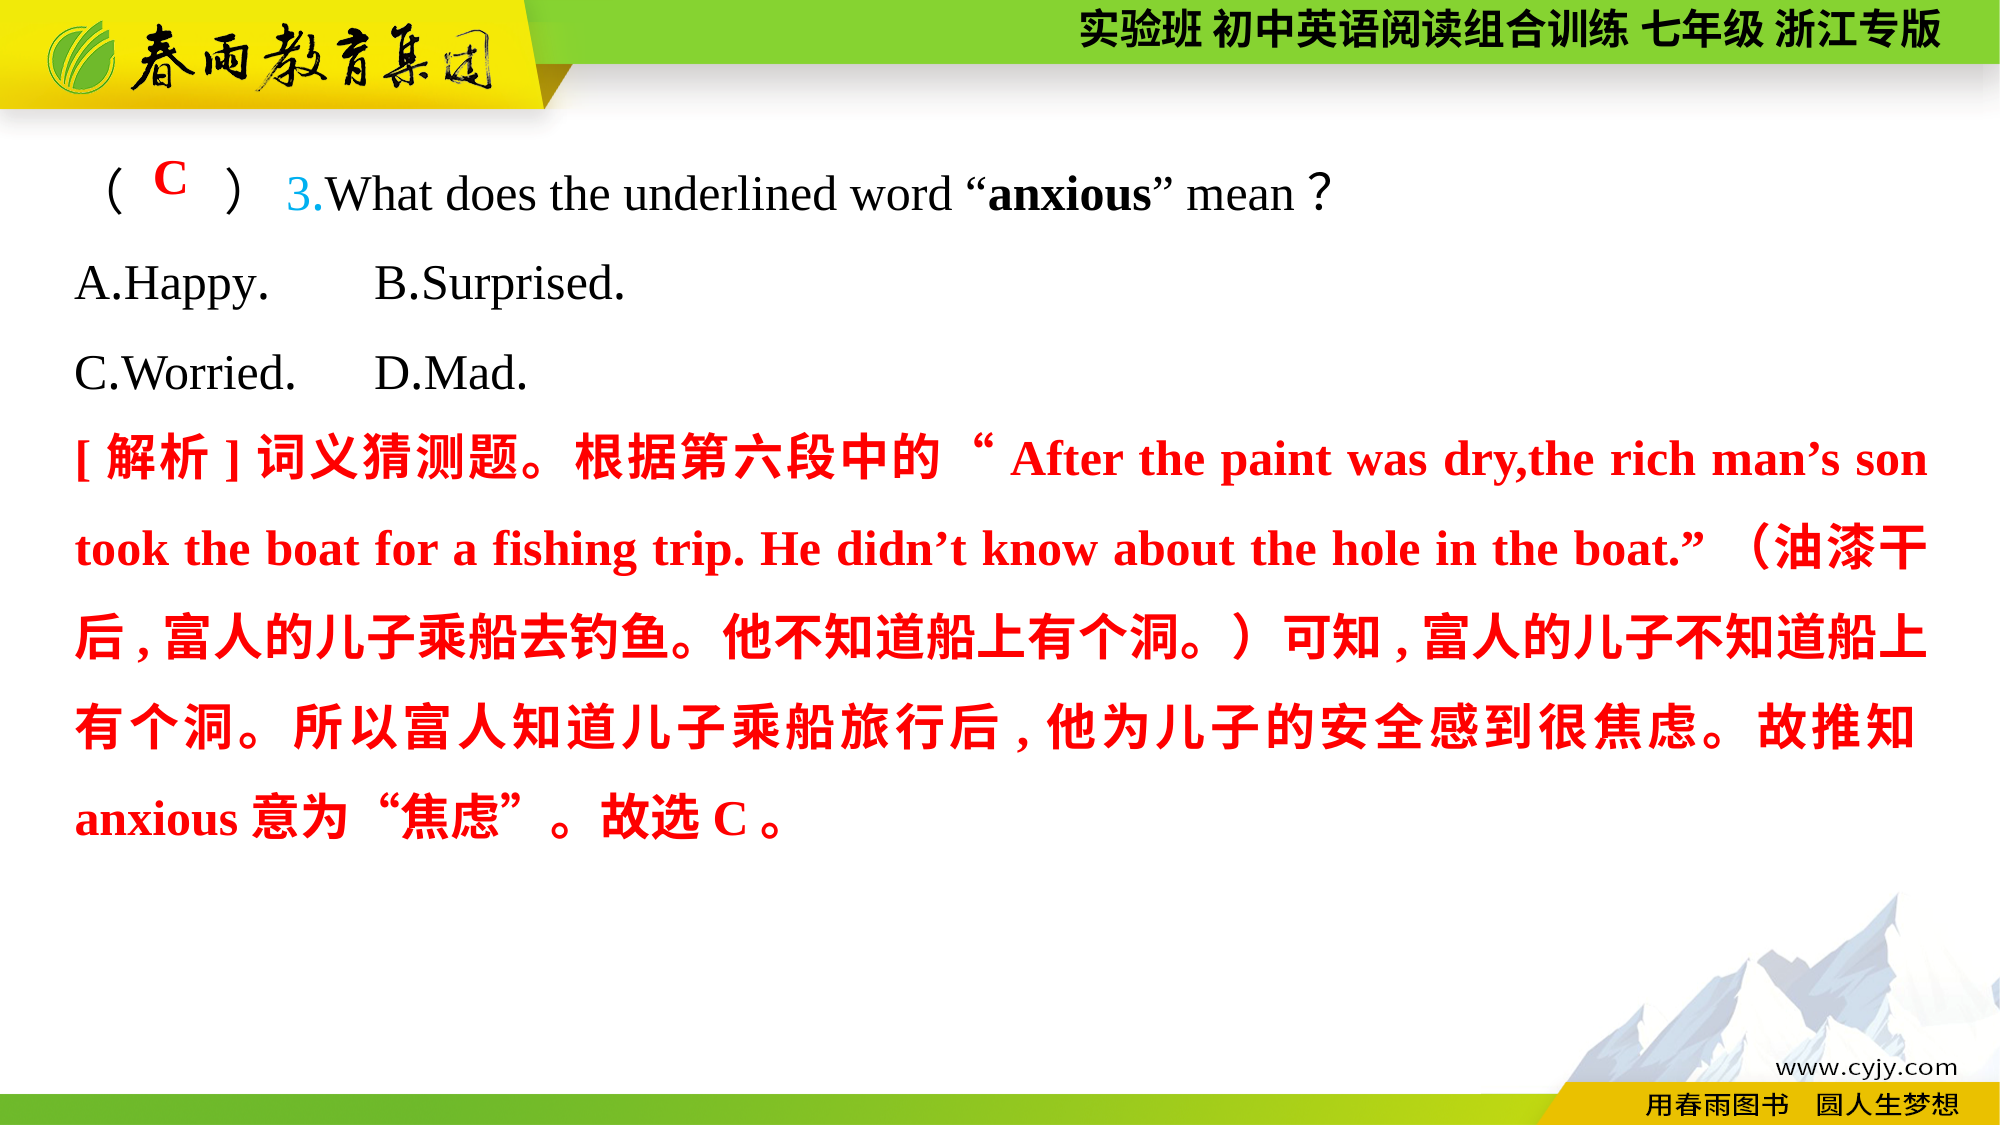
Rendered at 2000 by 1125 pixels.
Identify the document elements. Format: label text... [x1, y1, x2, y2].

picture [0, 0, 2000, 1125]
list （ ）3.What does the underlined word “anxious” mean？ A.Happy. B.Surprised. C.Worried. D.Mad. [59, 122, 1944, 388]
text_box C [138, 137, 204, 212]
text_box [解析]词义猜测题。根据第六段中的“After the paint was dry,the rich man’s son took the boat for a fishing trip. He didn’t know about the hole in the boat.”（油漆干后,富人的儿子乘船去钓鱼。他不知道船上有个洞。）可知,富人的儿子不知道船上有个洞。所以富人知道儿子乘船旅行后,他为儿子的安全感到很焦虑。故推知anxious意为“焦虑”。故选C。 [59, 388, 1944, 853]
